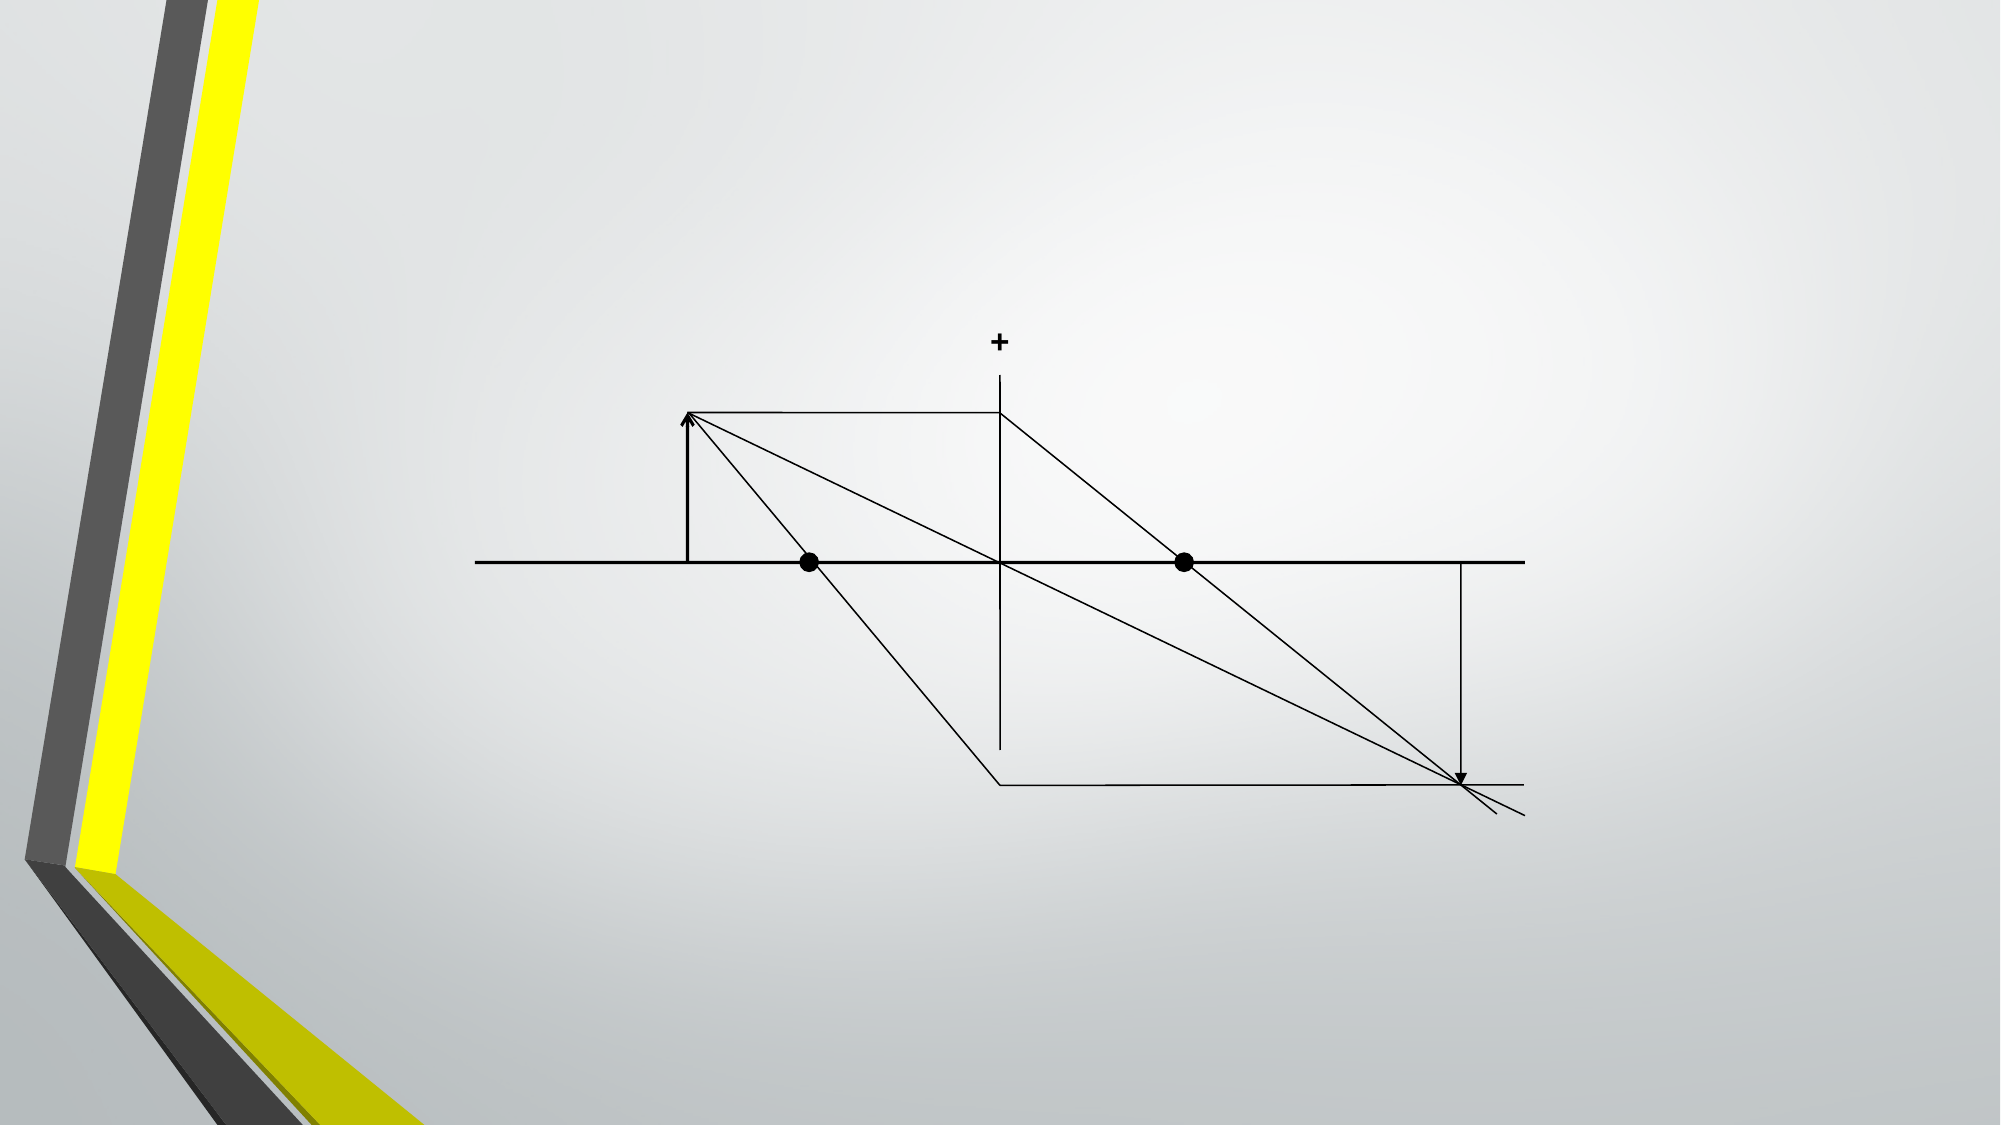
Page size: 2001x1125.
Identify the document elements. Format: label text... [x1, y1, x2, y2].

text_box + [975, 312, 1025, 368]
text_box [800, 553, 819, 572]
text_box [1454, 562, 1468, 786]
text_box [1175, 553, 1194, 572]
